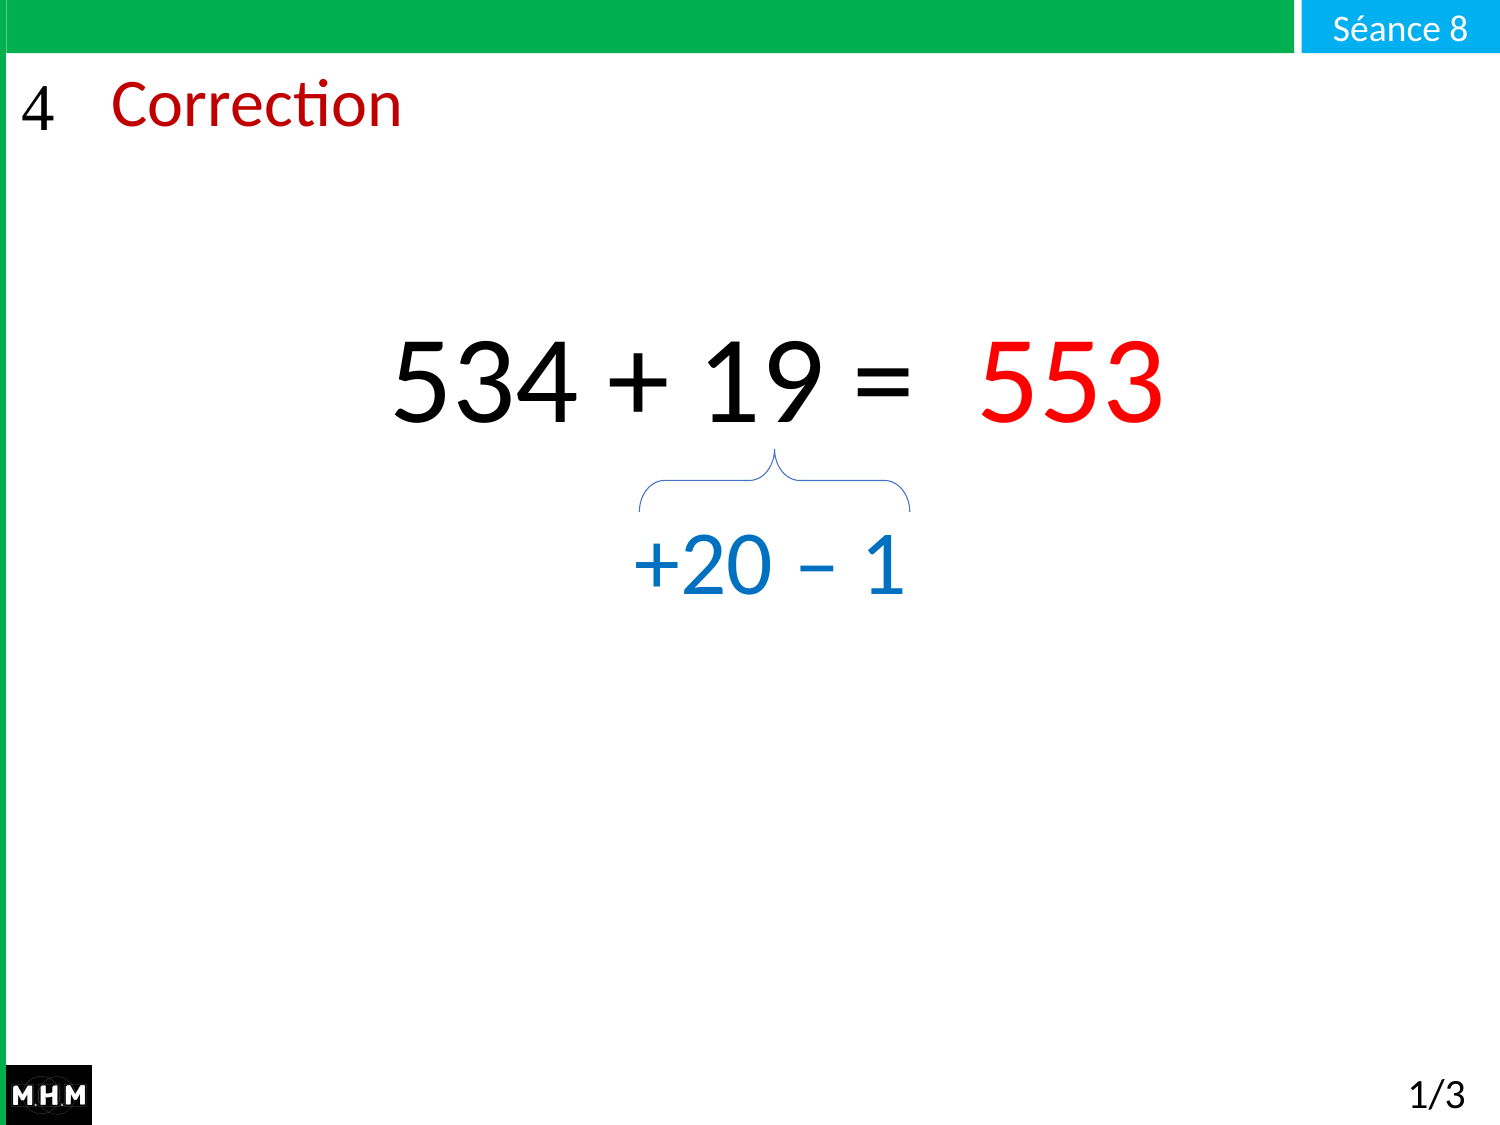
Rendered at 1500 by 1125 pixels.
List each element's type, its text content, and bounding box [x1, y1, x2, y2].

text_box 553 [935, 290, 1207, 455]
picture [6, 1065, 92, 1125]
text_box +20 – 1 [620, 495, 1420, 621]
title Correction [96, 60, 1391, 150]
text_box [638, 448, 911, 513]
list 1/3 [1373, 1064, 1500, 1125]
text_box 534 + 19 = [374, 290, 935, 455]
